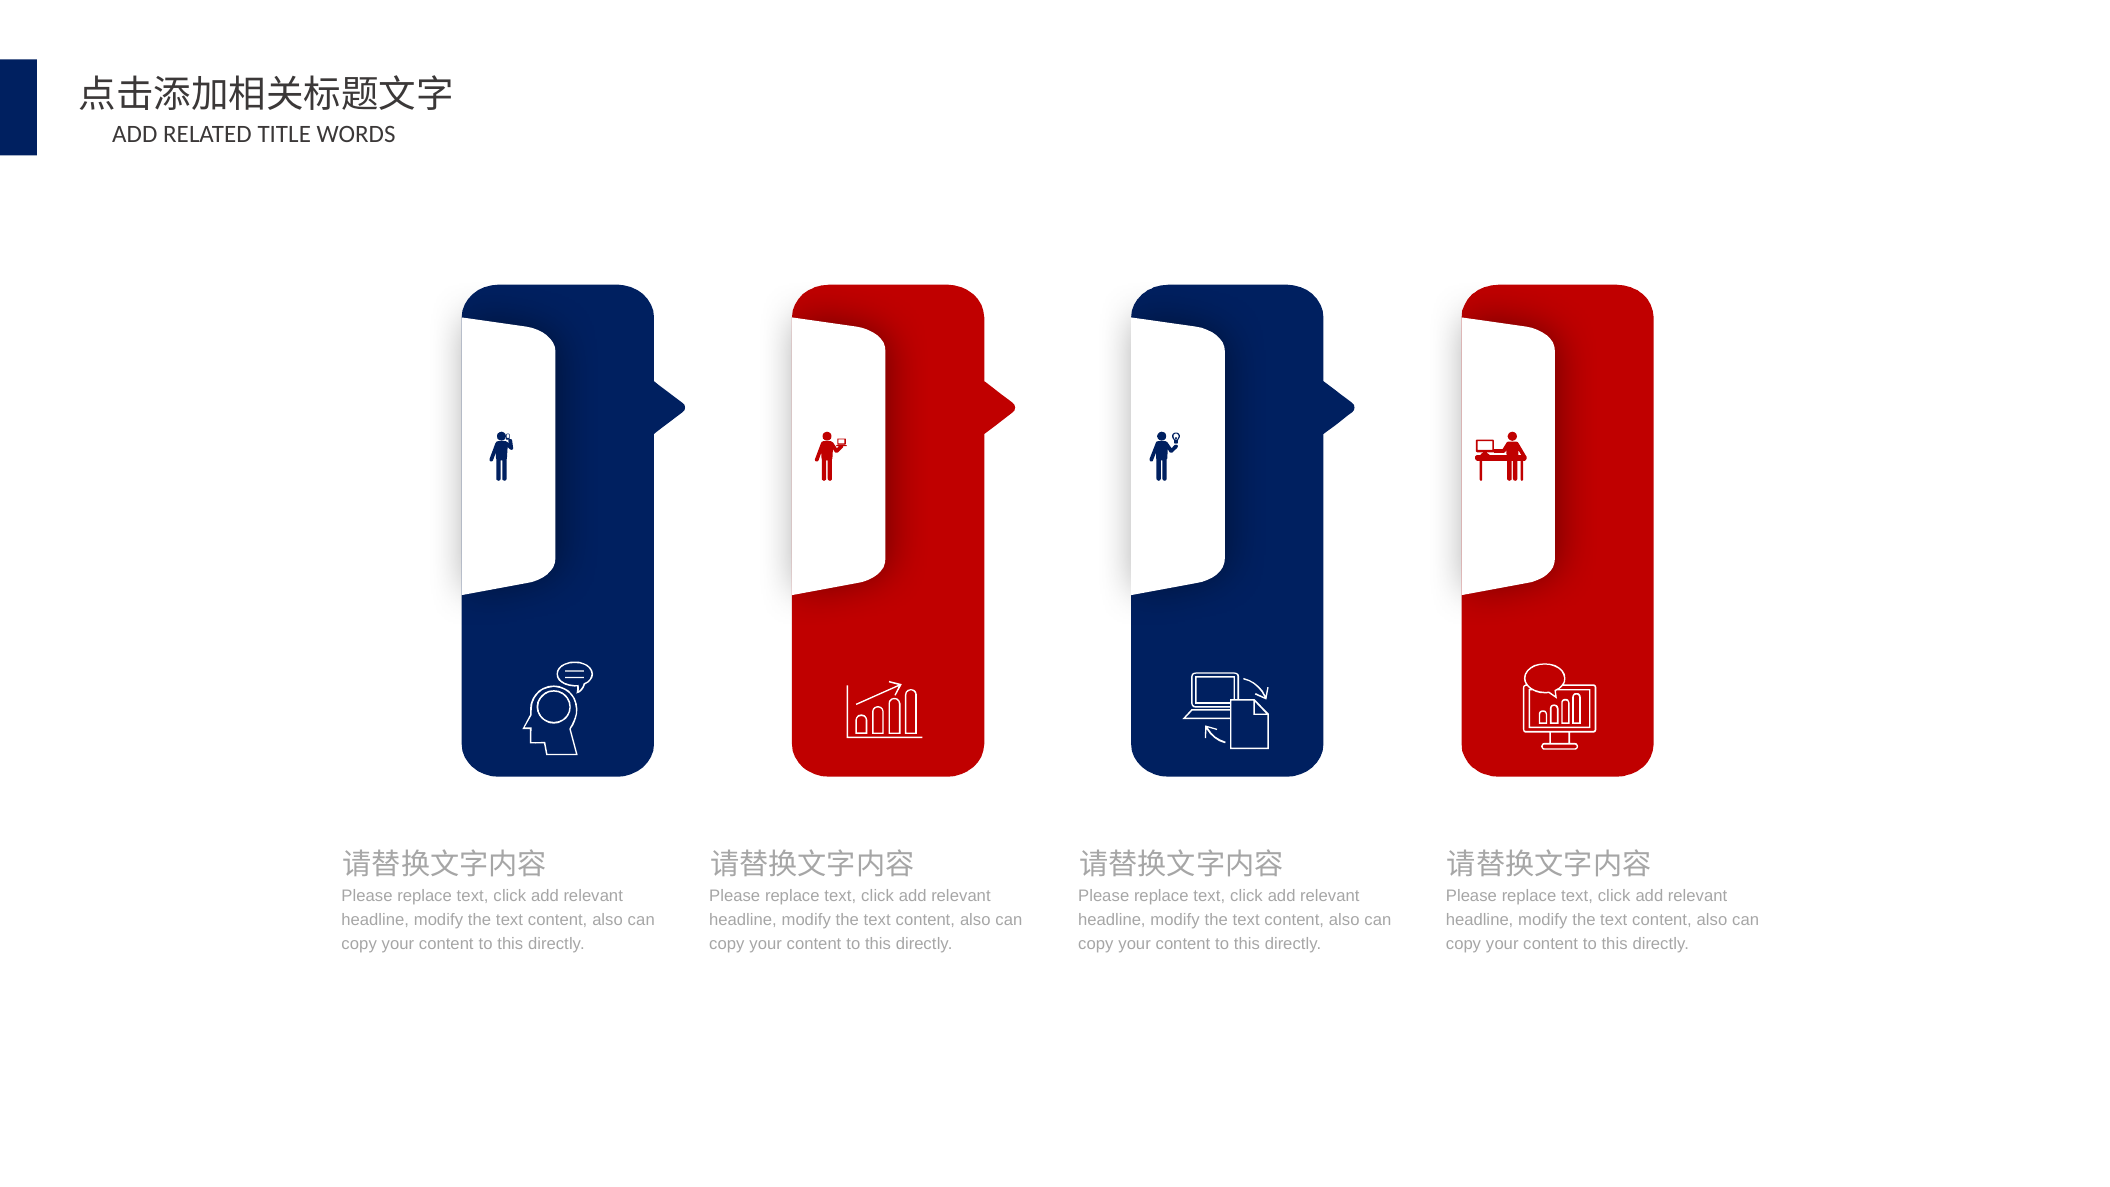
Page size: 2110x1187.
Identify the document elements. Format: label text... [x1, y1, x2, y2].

text_box [461, 284, 686, 777]
text_box Please replace text, click add relevant headline, modify the text content, also can copy your content to this directly. [326, 873, 677, 960]
text_box [1461, 284, 1654, 777]
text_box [1131, 317, 1225, 596]
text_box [461, 317, 556, 596]
text_box 请替换文字内容 [327, 831, 563, 888]
text_box Please replace text, click add relevant headline, modify the text content, also can copy your content to this directly. [1063, 873, 1414, 960]
text_box 请替换文字内容 [695, 831, 930, 888]
text_box 点击添加相关标题文字 [62, 61, 470, 123]
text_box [791, 317, 886, 596]
text_box [794, 756, 982, 777]
text_box [1133, 756, 1321, 777]
text_box Please replace text, click add relevant headline, modify the text content, also can copy your content to this directly. [1431, 873, 1782, 960]
text_box 请替换文字内容 [1432, 831, 1667, 888]
text_box 请替换文字内容 [1064, 831, 1299, 888]
text_box [1131, 284, 1355, 661]
text_box ADD RELATED TITLE WORDS [96, 109, 413, 156]
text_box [522, 661, 1597, 756]
text_box [791, 284, 1016, 661]
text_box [1461, 317, 1555, 596]
text_box Please replace text, click add relevant headline, modify the text content, also can copy your content to this directly. [694, 873, 1045, 960]
